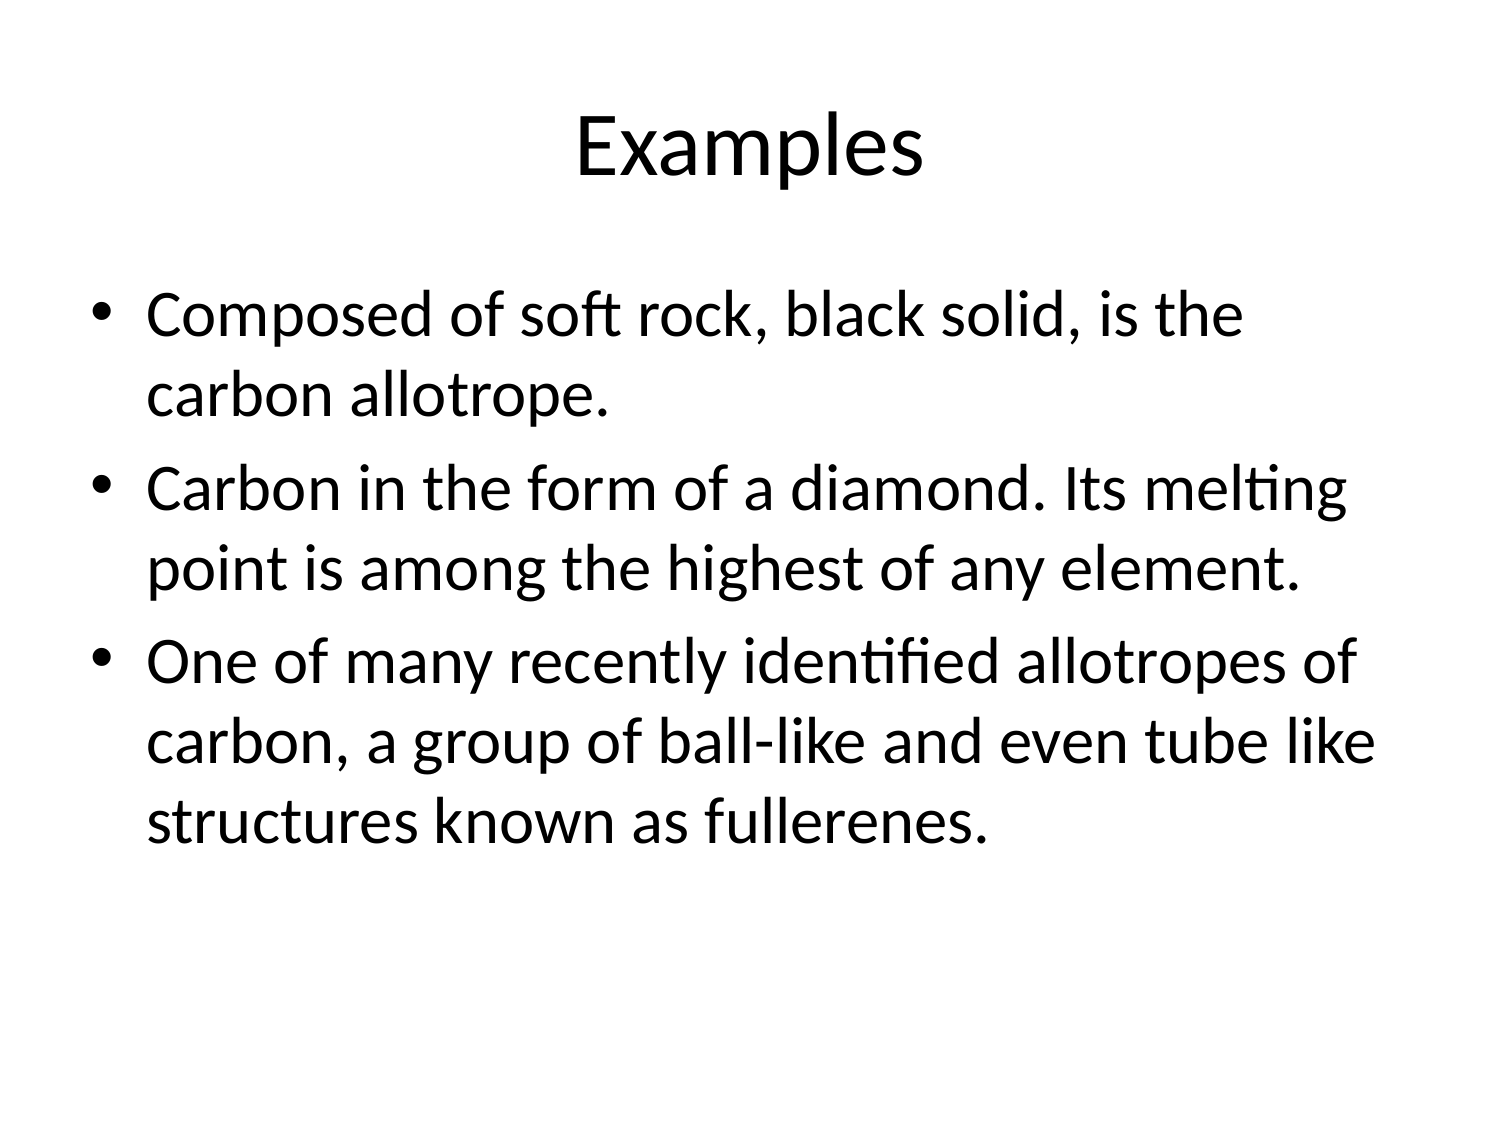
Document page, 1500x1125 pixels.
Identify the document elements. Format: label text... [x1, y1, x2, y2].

list Composed of soft rock, black solid, is the carbon allotrope. Carbon in the form of a diamond. Its melting point is among the highest of any element. One of many recently identified allotropes of carbon, a group of ball-like and even tube like structures known as fullerenes. [75, 262, 1425, 1005]
title Examples [75, 45, 1425, 233]
